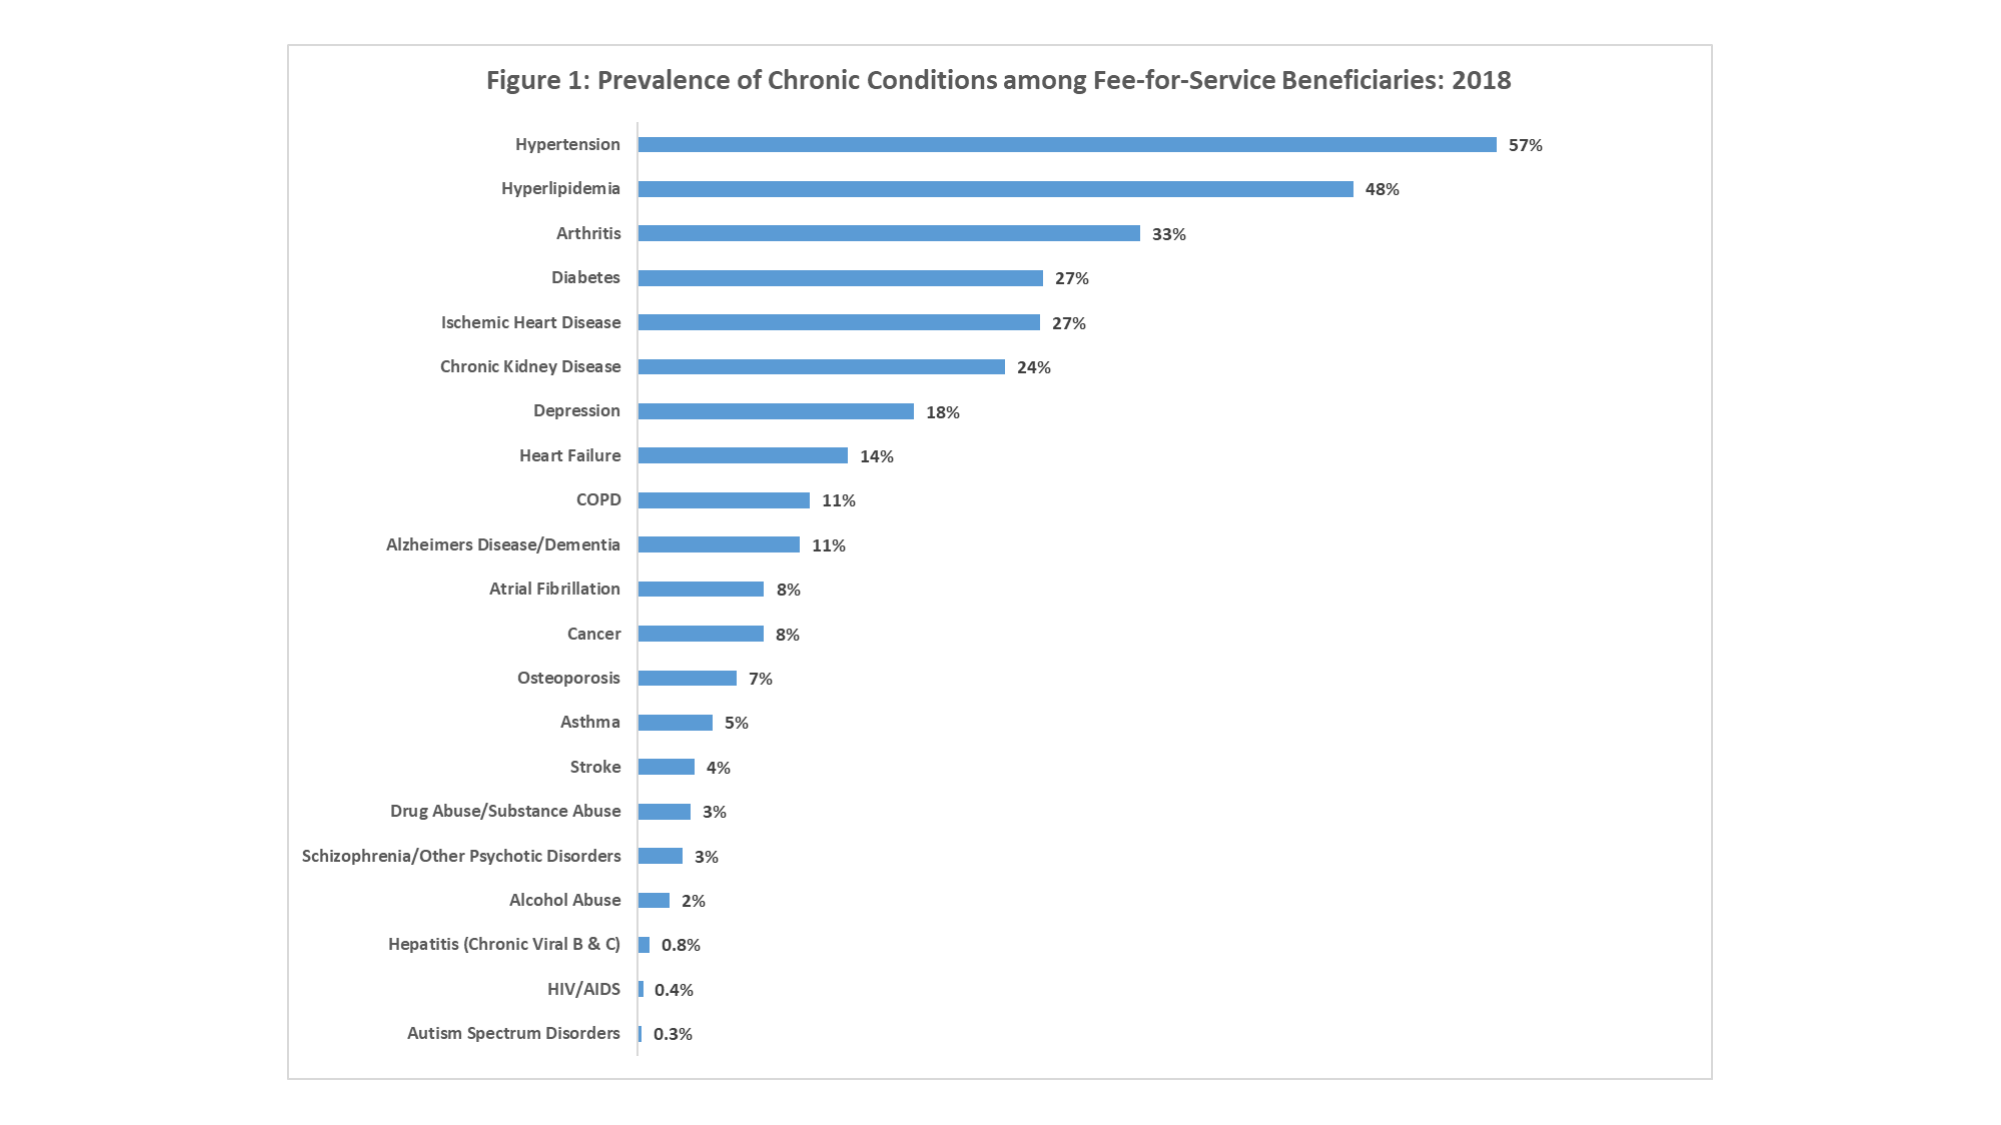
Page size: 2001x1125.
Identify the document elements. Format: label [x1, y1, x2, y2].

picture [287, 44, 1713, 1080]
